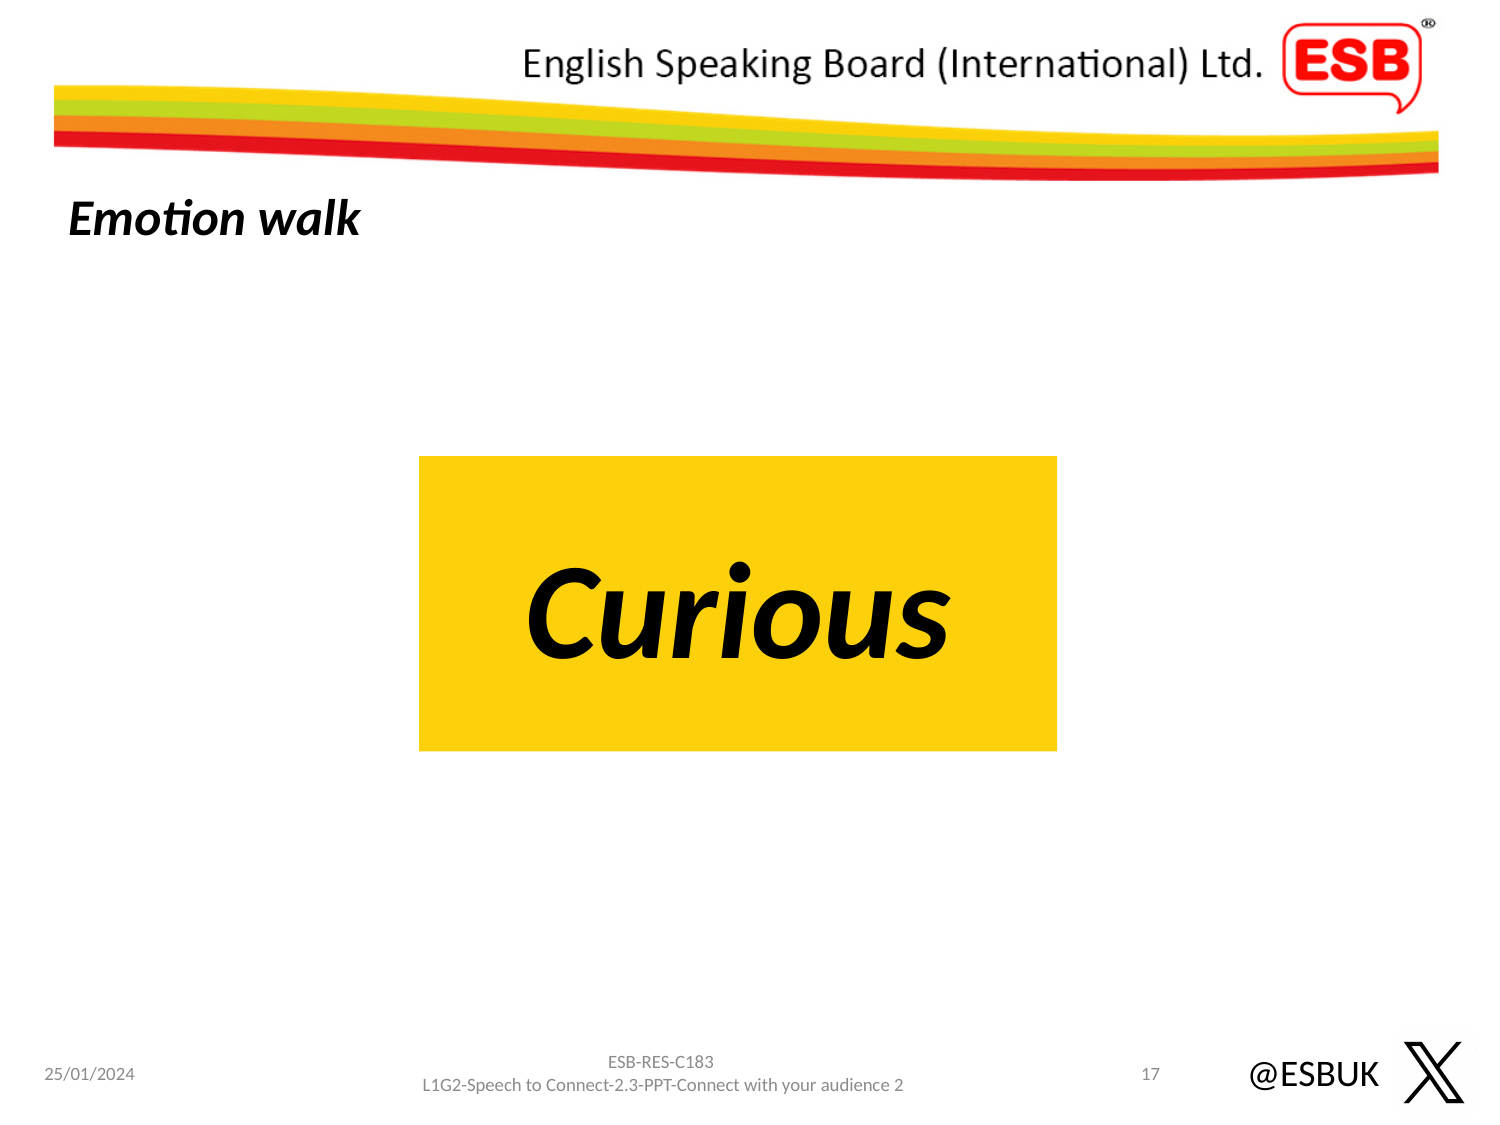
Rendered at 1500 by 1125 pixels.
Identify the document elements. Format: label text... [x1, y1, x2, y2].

picture [1395, 1029, 1476, 1116]
footer ESB-RES-C183 L1G2-Speech to Connect-2.3-PPT-Connect with your audience 2 [395, 1042, 930, 1103]
picture [0, 0, 1500, 189]
slide_number 17 [930, 1042, 1176, 1103]
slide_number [29, 1042, 367, 1103]
text_box Curious [418, 455, 1058, 753]
title Emotion walk [53, 183, 1347, 255]
